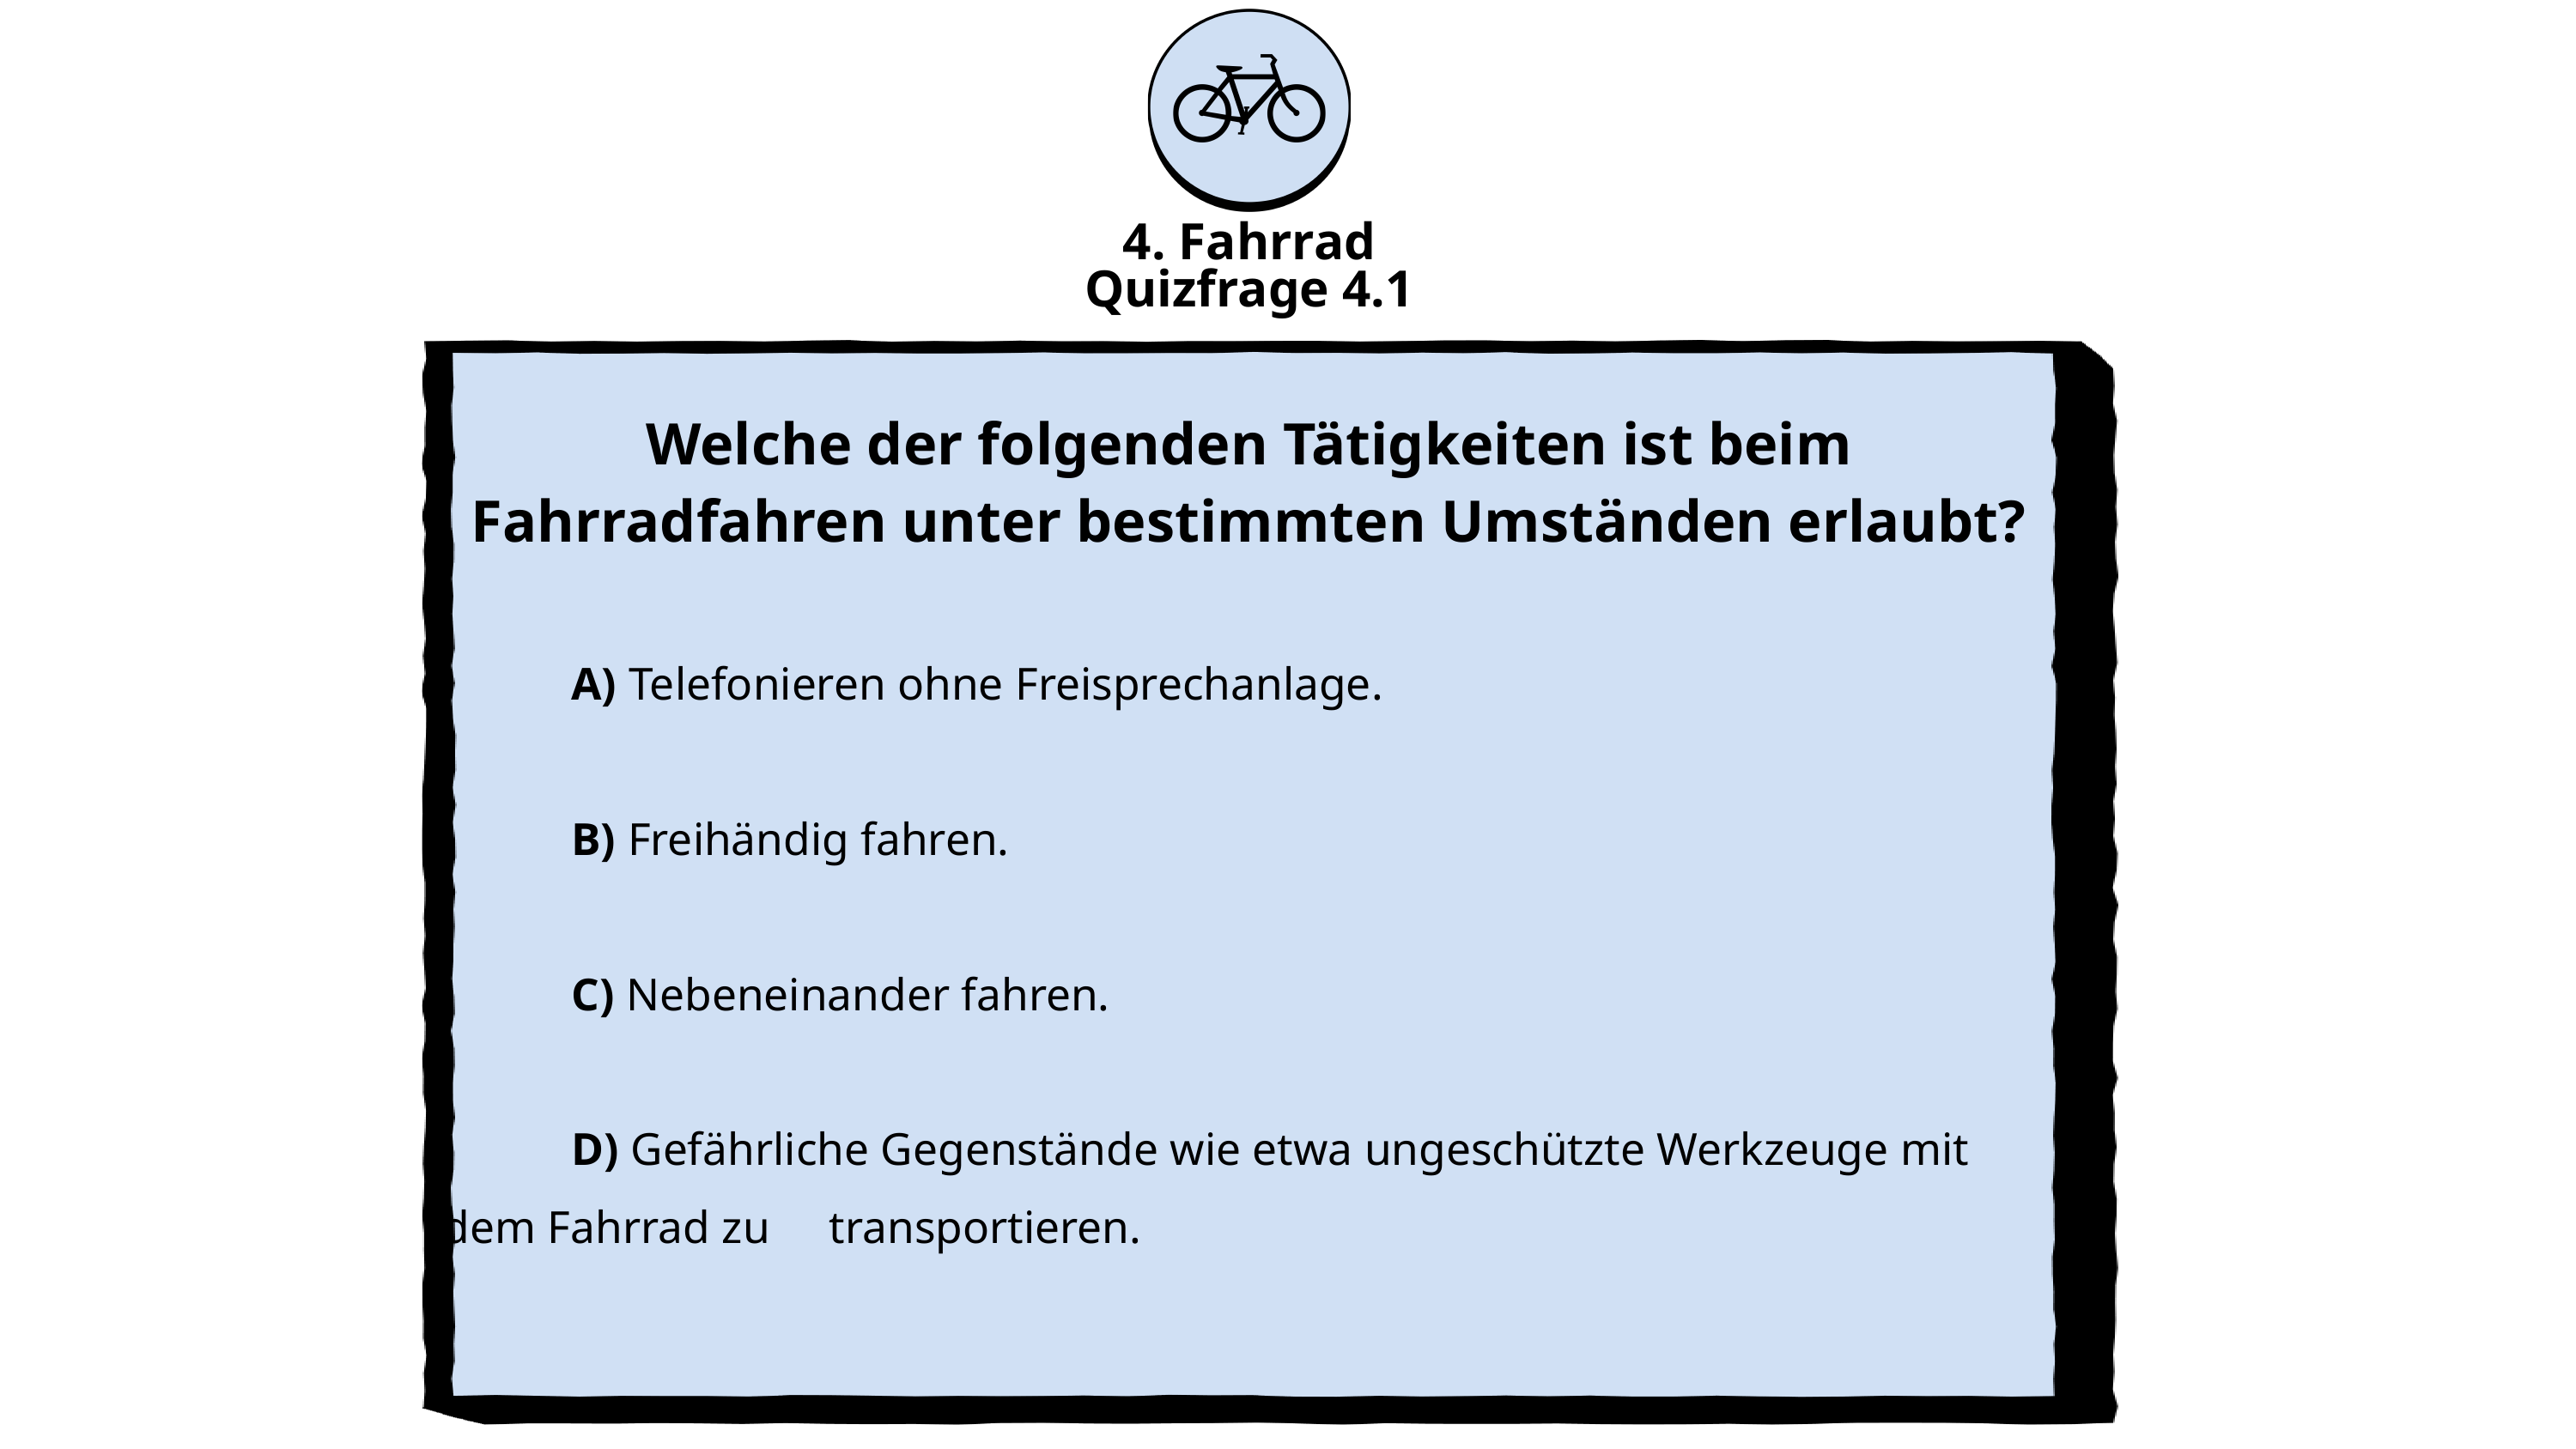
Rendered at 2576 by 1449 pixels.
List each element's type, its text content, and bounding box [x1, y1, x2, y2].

text_box Welche der folgenden Tätigkeiten ist beim Fahrradfahren unter bestimmten Umständen erlaubt? A) Telefonieren ohne Freisprechanlage. B) Freihändig fahren. C) Nebeneinander fahren. D) Gefährliche Gegenstände wie etwa ungeschützte Werkzeuge mit dem Fahrrad zu transportieren. [442, 398, 2057, 1392]
text_box [422, 339, 2118, 1425]
text_box [1173, 54, 1326, 142]
text_box 4. Fahrrad Quizfrage 4.1 [605, 215, 1893, 324]
text_box [1147, 9, 1351, 212]
